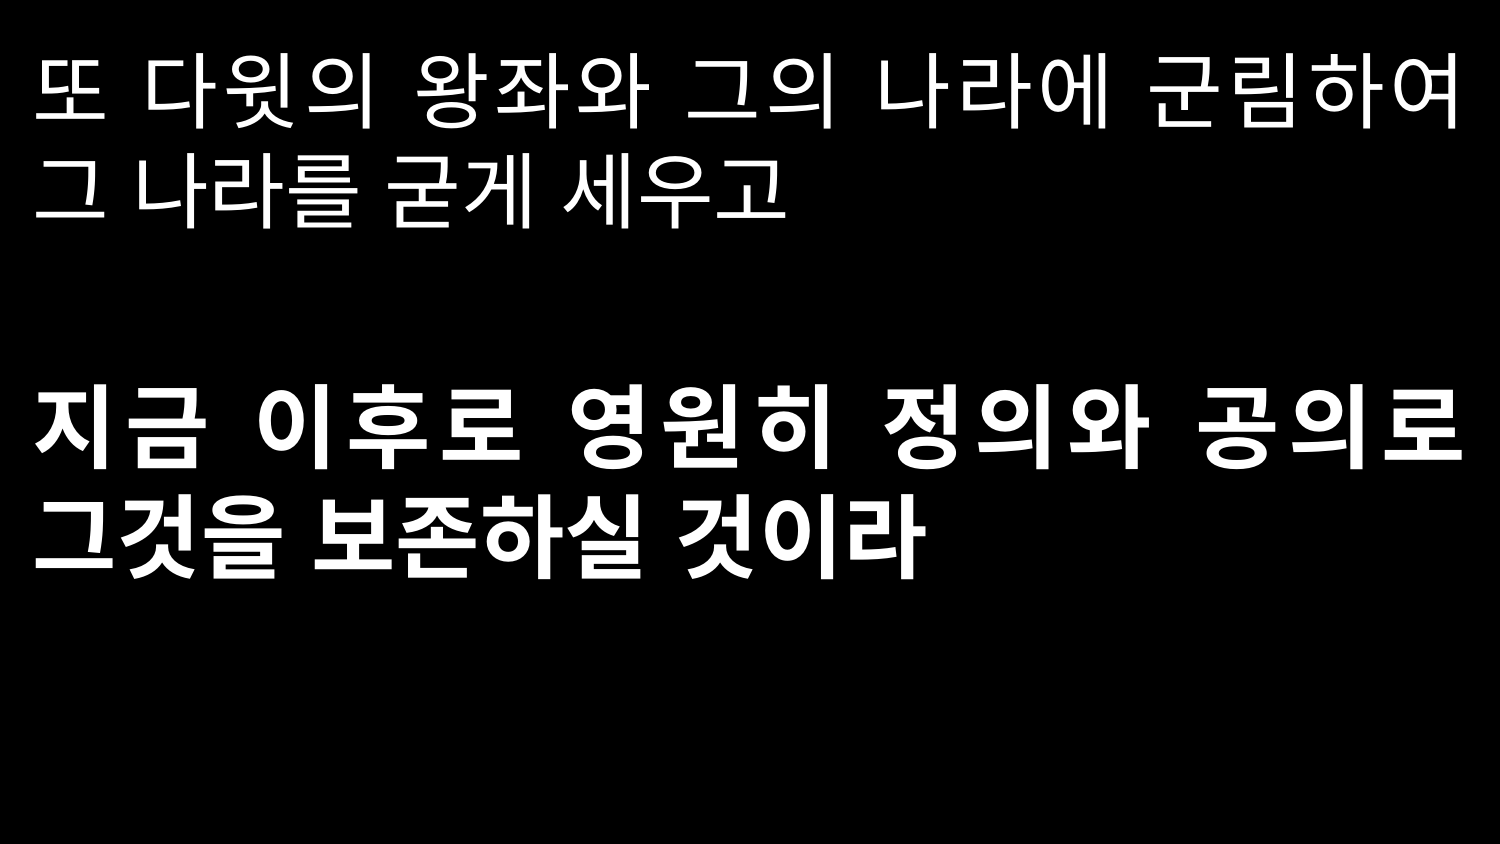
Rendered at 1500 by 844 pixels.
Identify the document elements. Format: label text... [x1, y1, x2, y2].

text_box 지금 이후로 영원히 정의와 공의로 그것을 보존하실 것이라 [17, 362, 1483, 598]
text_box 또 다윗의 왕좌와 그의 나라에 군림하여 그 나라를 굳게 세우고 [17, 32, 1483, 247]
